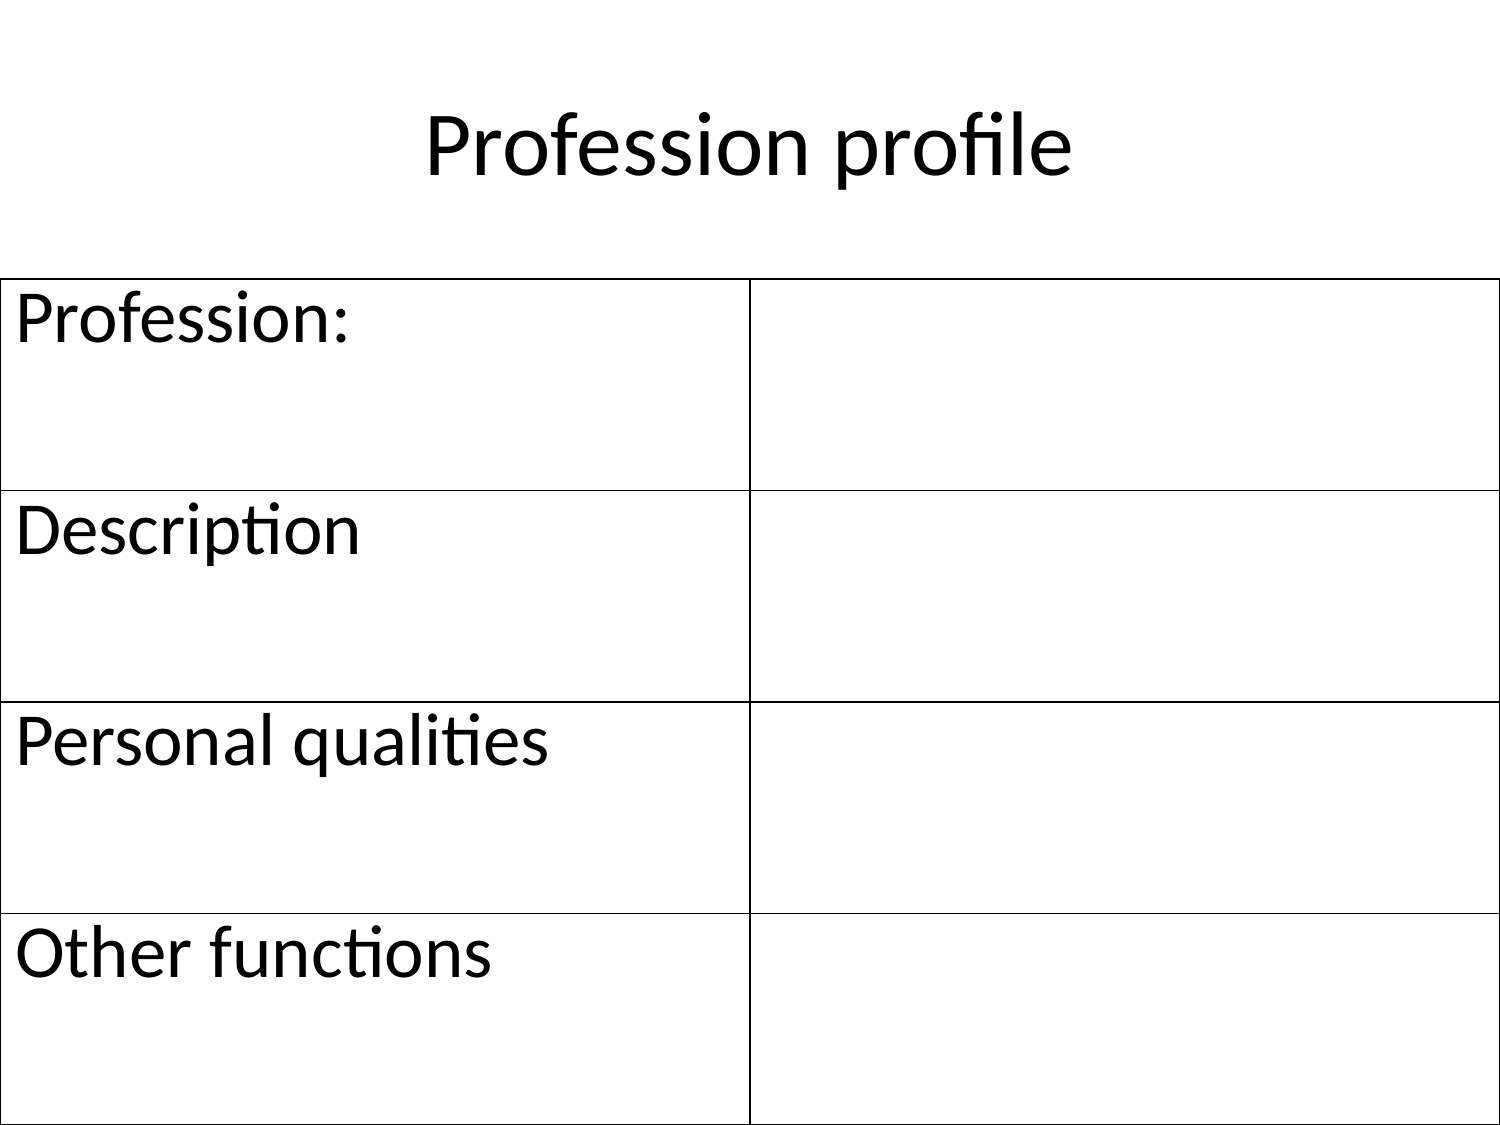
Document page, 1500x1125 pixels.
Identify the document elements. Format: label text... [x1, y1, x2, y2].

table_cell [751, 703, 1499, 913]
table_cell [751, 491, 1499, 701]
table_cell [751, 914, 1499, 1124]
table_cell Other functions [1, 914, 749, 1124]
table_header [751, 280, 1499, 490]
table_header Profession: [1, 280, 749, 490]
table_cell Description [1, 491, 749, 701]
title Profession profile [75, 45, 1425, 233]
table_cell Personal qualities [1, 703, 749, 913]
